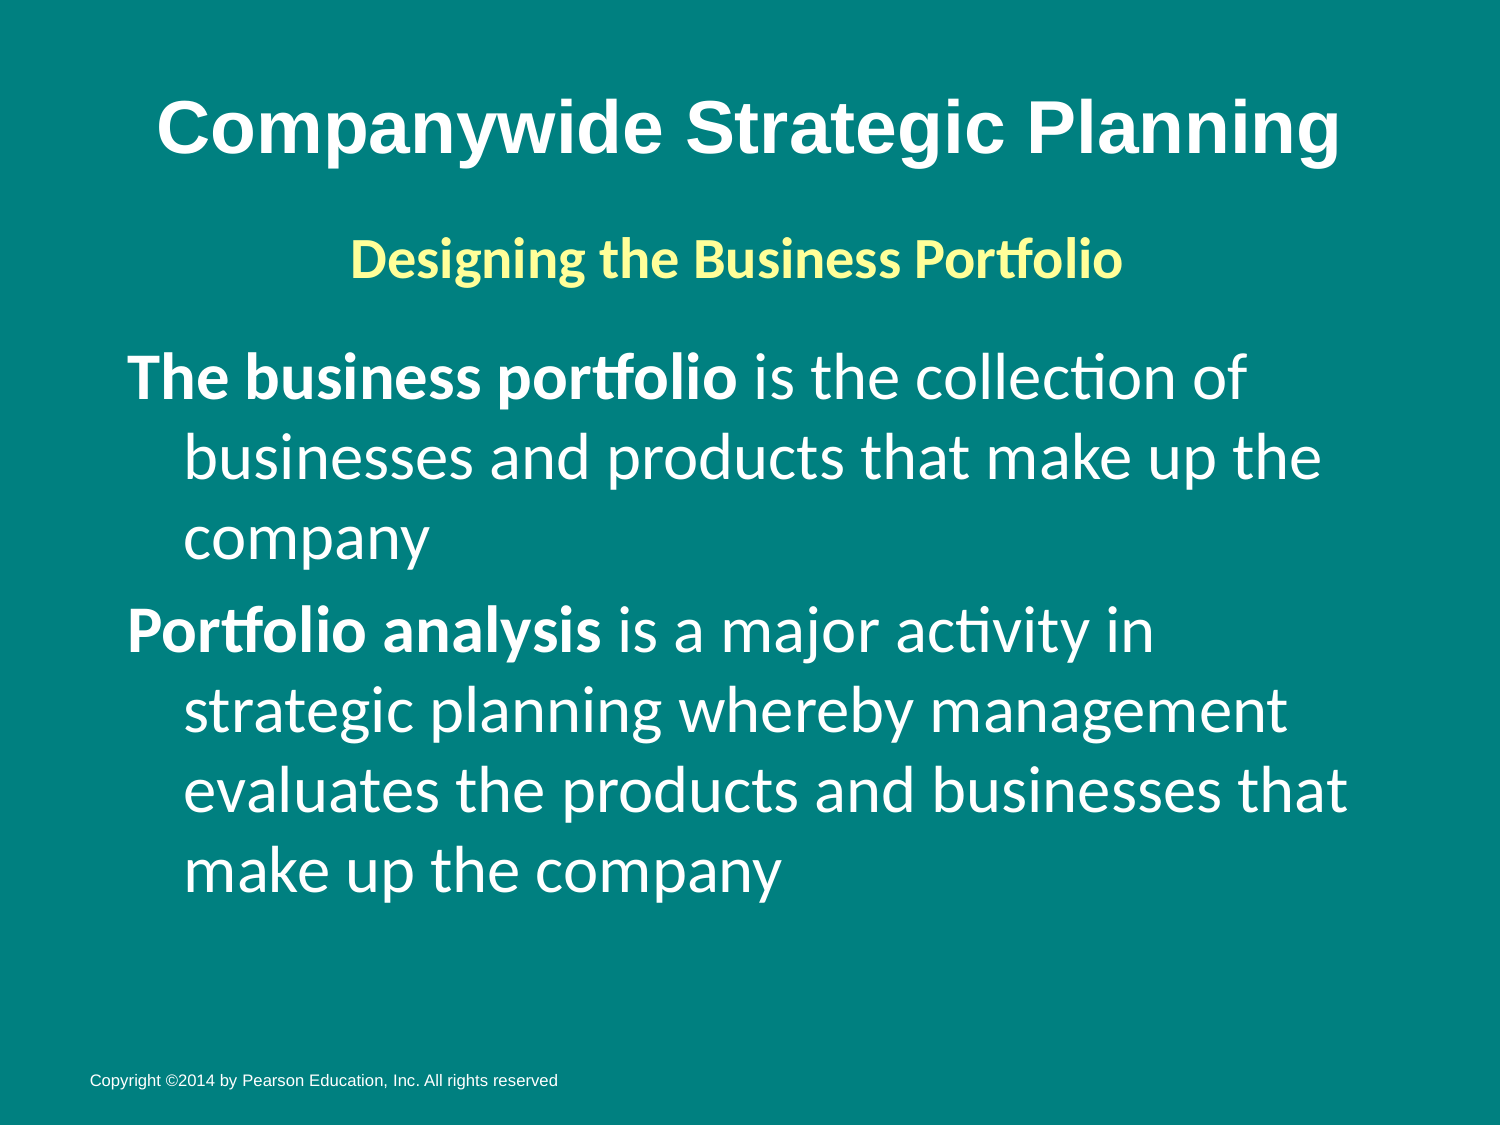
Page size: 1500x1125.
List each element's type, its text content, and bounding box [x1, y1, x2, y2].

title Companywide Strategic Planning [112, 37, 1388, 226]
list Designing the Business Portfolio [149, 212, 1326, 276]
text_box Copyright ©2014 by Pearson Education, Inc. All rights reserved [74, 1062, 825, 1098]
list The business portfolio is the collection of businesses and products that make up the company Portfolio analysis is a major activity in strategic planning whereby management evaluates the products and businesses that make up the company [112, 324, 1388, 1001]
